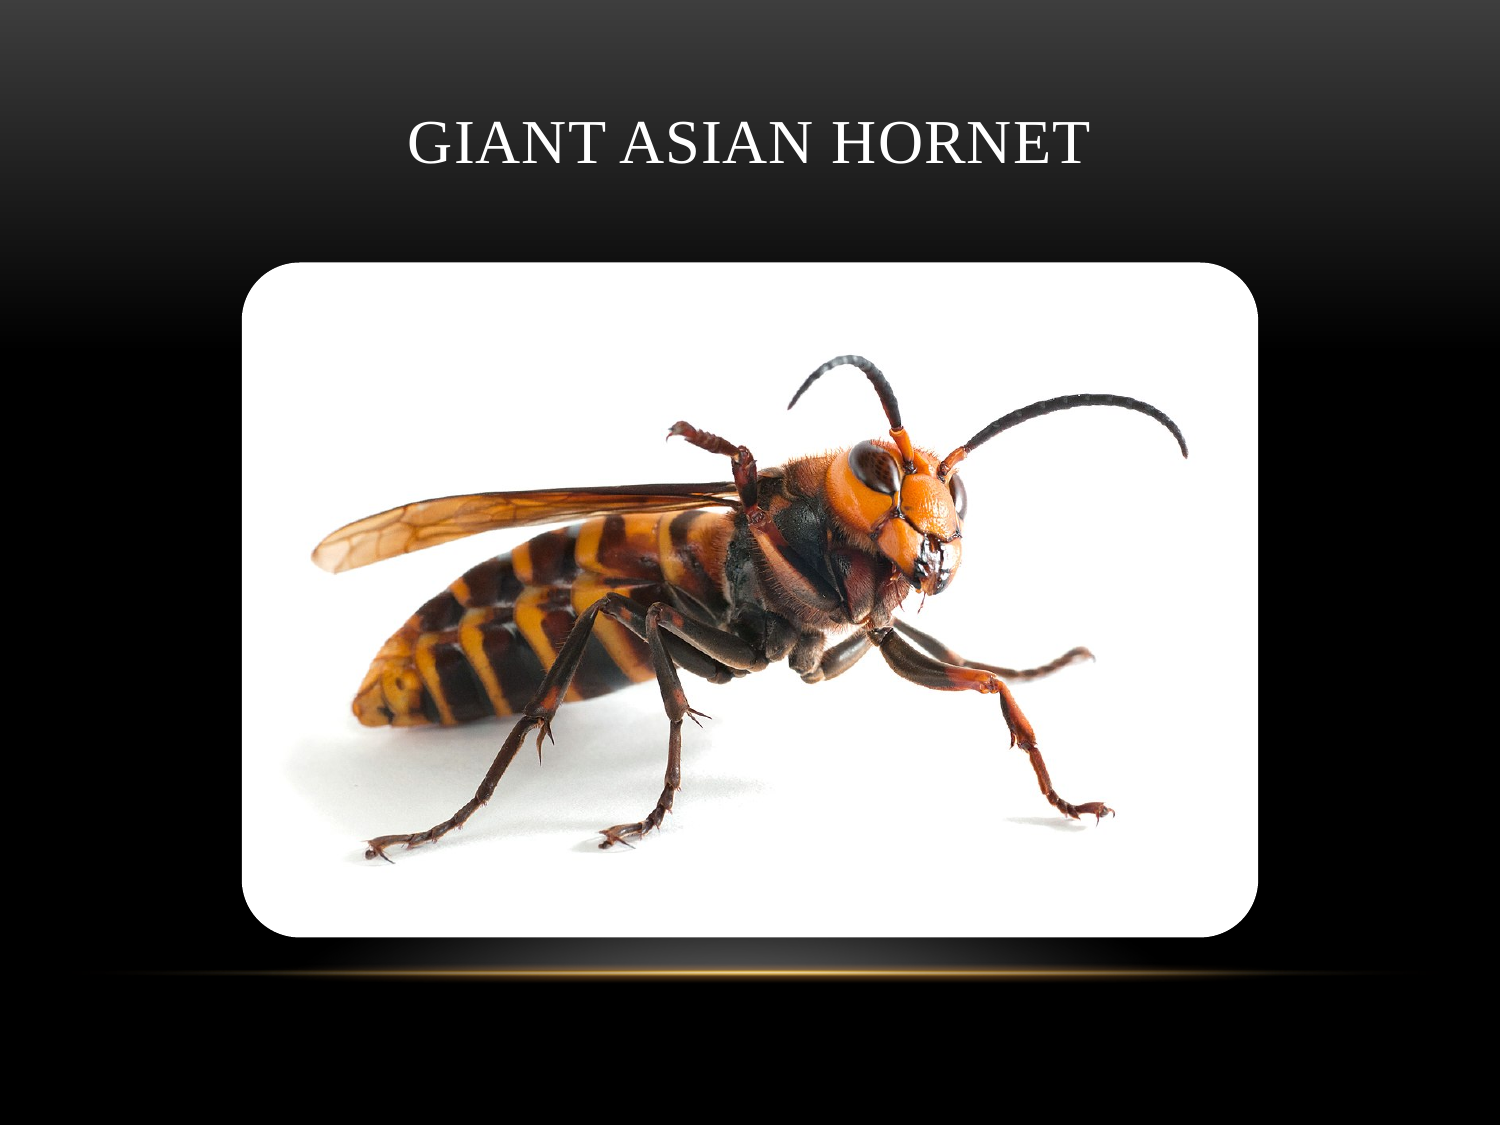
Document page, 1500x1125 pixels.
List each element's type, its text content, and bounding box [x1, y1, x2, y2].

title Giant Asian hornet [99, 45, 1400, 233]
text_box [241, 262, 1259, 938]
picture [0, 0, 1500, 1125]
